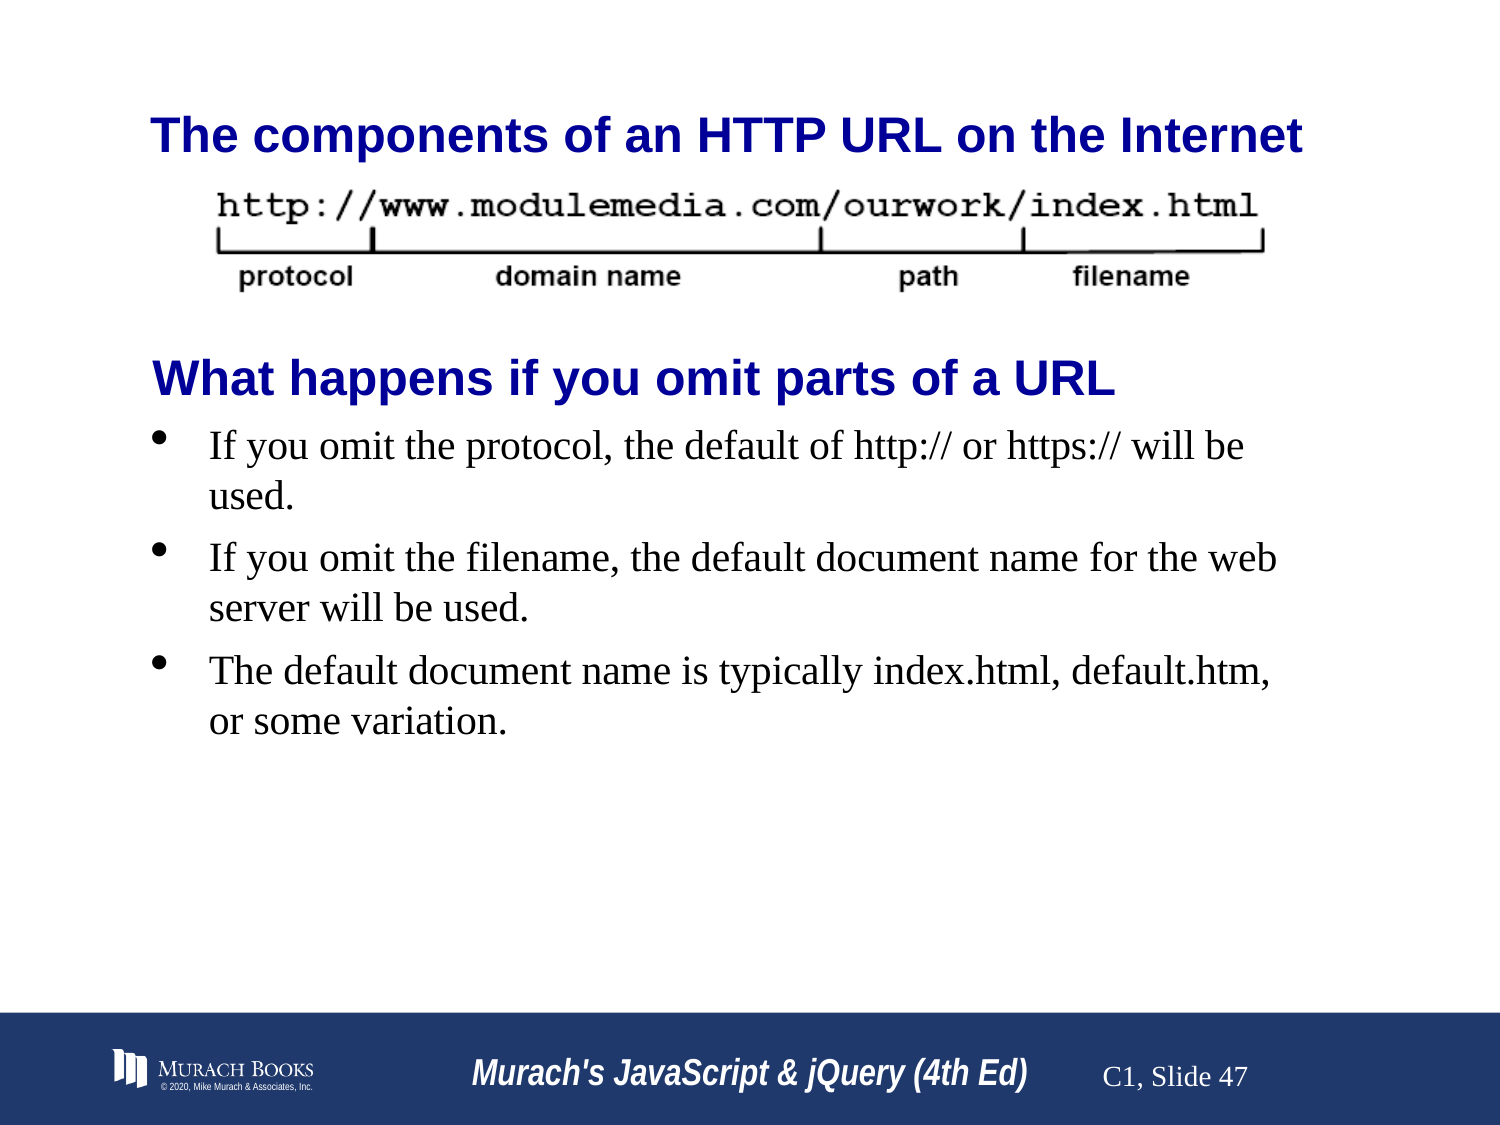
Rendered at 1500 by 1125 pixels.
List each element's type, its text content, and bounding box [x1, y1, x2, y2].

footer © 2020, Mike Murach & Associates, Inc. [12, 1025, 463, 1100]
slide_number Murach's JavaScript & jQuery (4th Ed) [463, 1025, 1050, 1100]
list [199, 174, 1301, 313]
list What happens if you omit parts of a URL If you omit the protocol, the default of http:// or https:// will be used. If you omit the filename, the default document name for the web server will be used. The default document name is typically index.html, default.htm, or some variation. [137, 337, 1350, 700]
slide_number C1, Slide 47 [1087, 1025, 1400, 1100]
title The components of an HTTP URL on the Internet [150, 102, 1350, 164]
